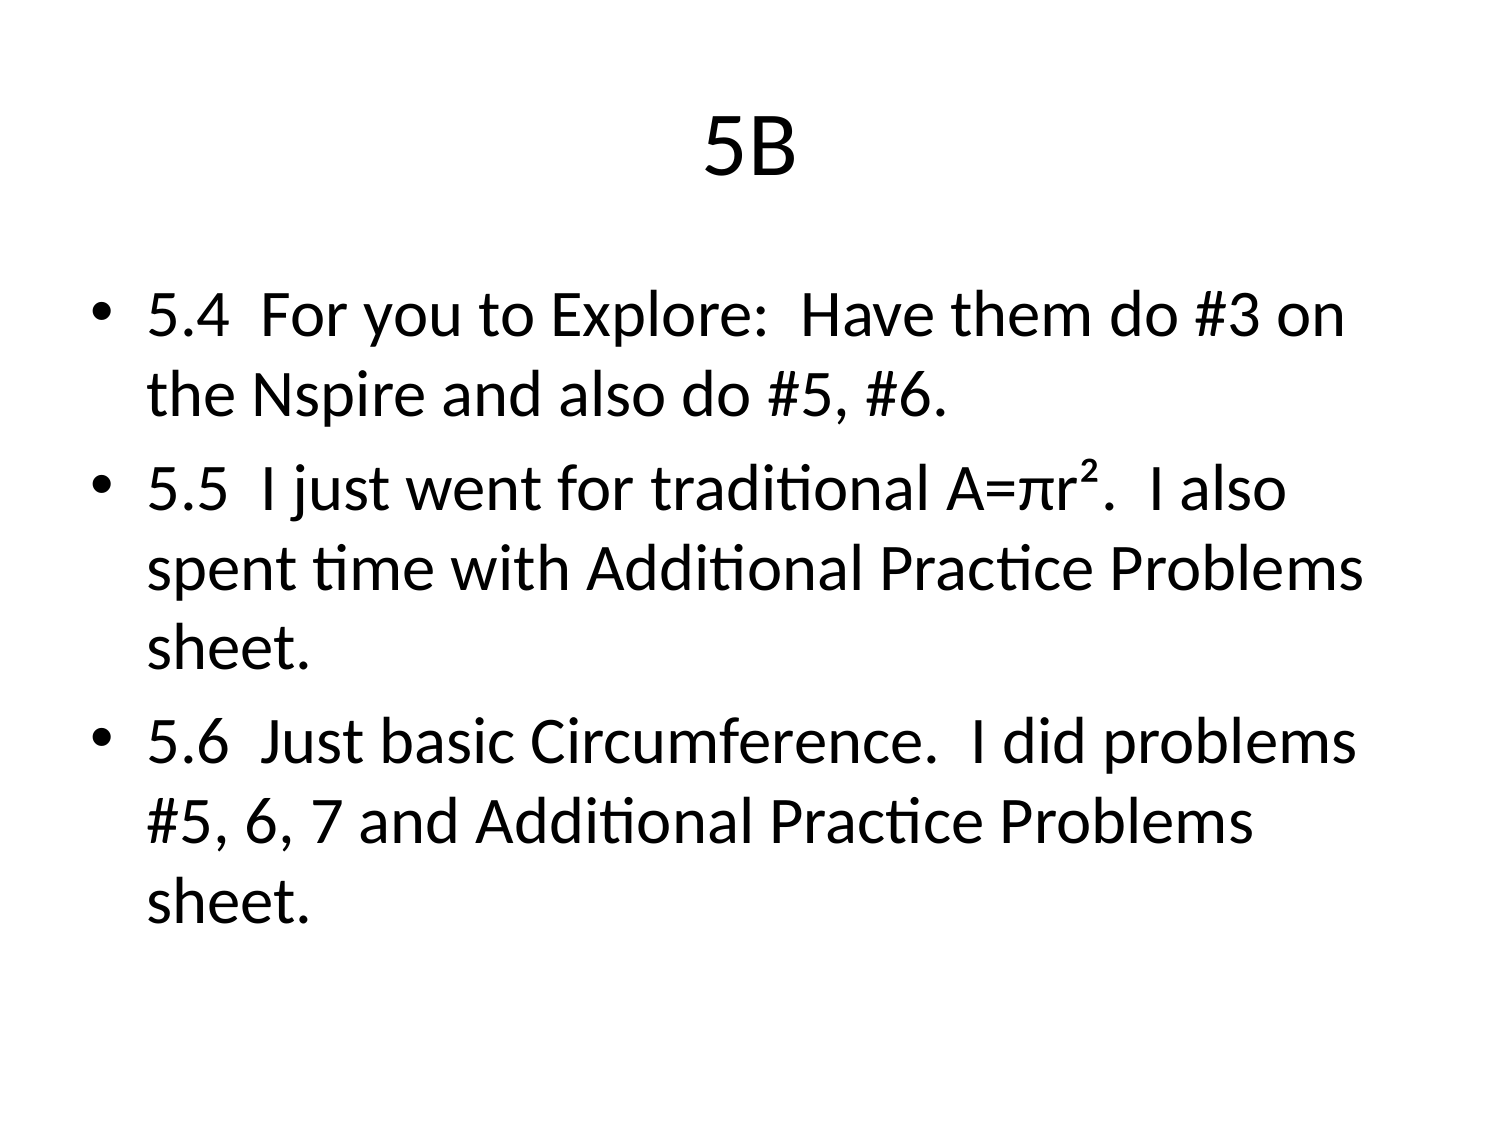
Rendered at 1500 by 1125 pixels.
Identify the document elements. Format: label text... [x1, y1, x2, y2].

list 5.4 For you to Explore: Have them do #3 on the Nspire and also do #5, #6. 5.5 I just went for traditional A=πr². I also spent time with Additional Practice Problems sheet. 5.6 Just basic Circumference. I did problems #5, 6, 7 and Additional Practice Problems sheet. [75, 262, 1425, 1005]
title 5B [75, 45, 1425, 233]
